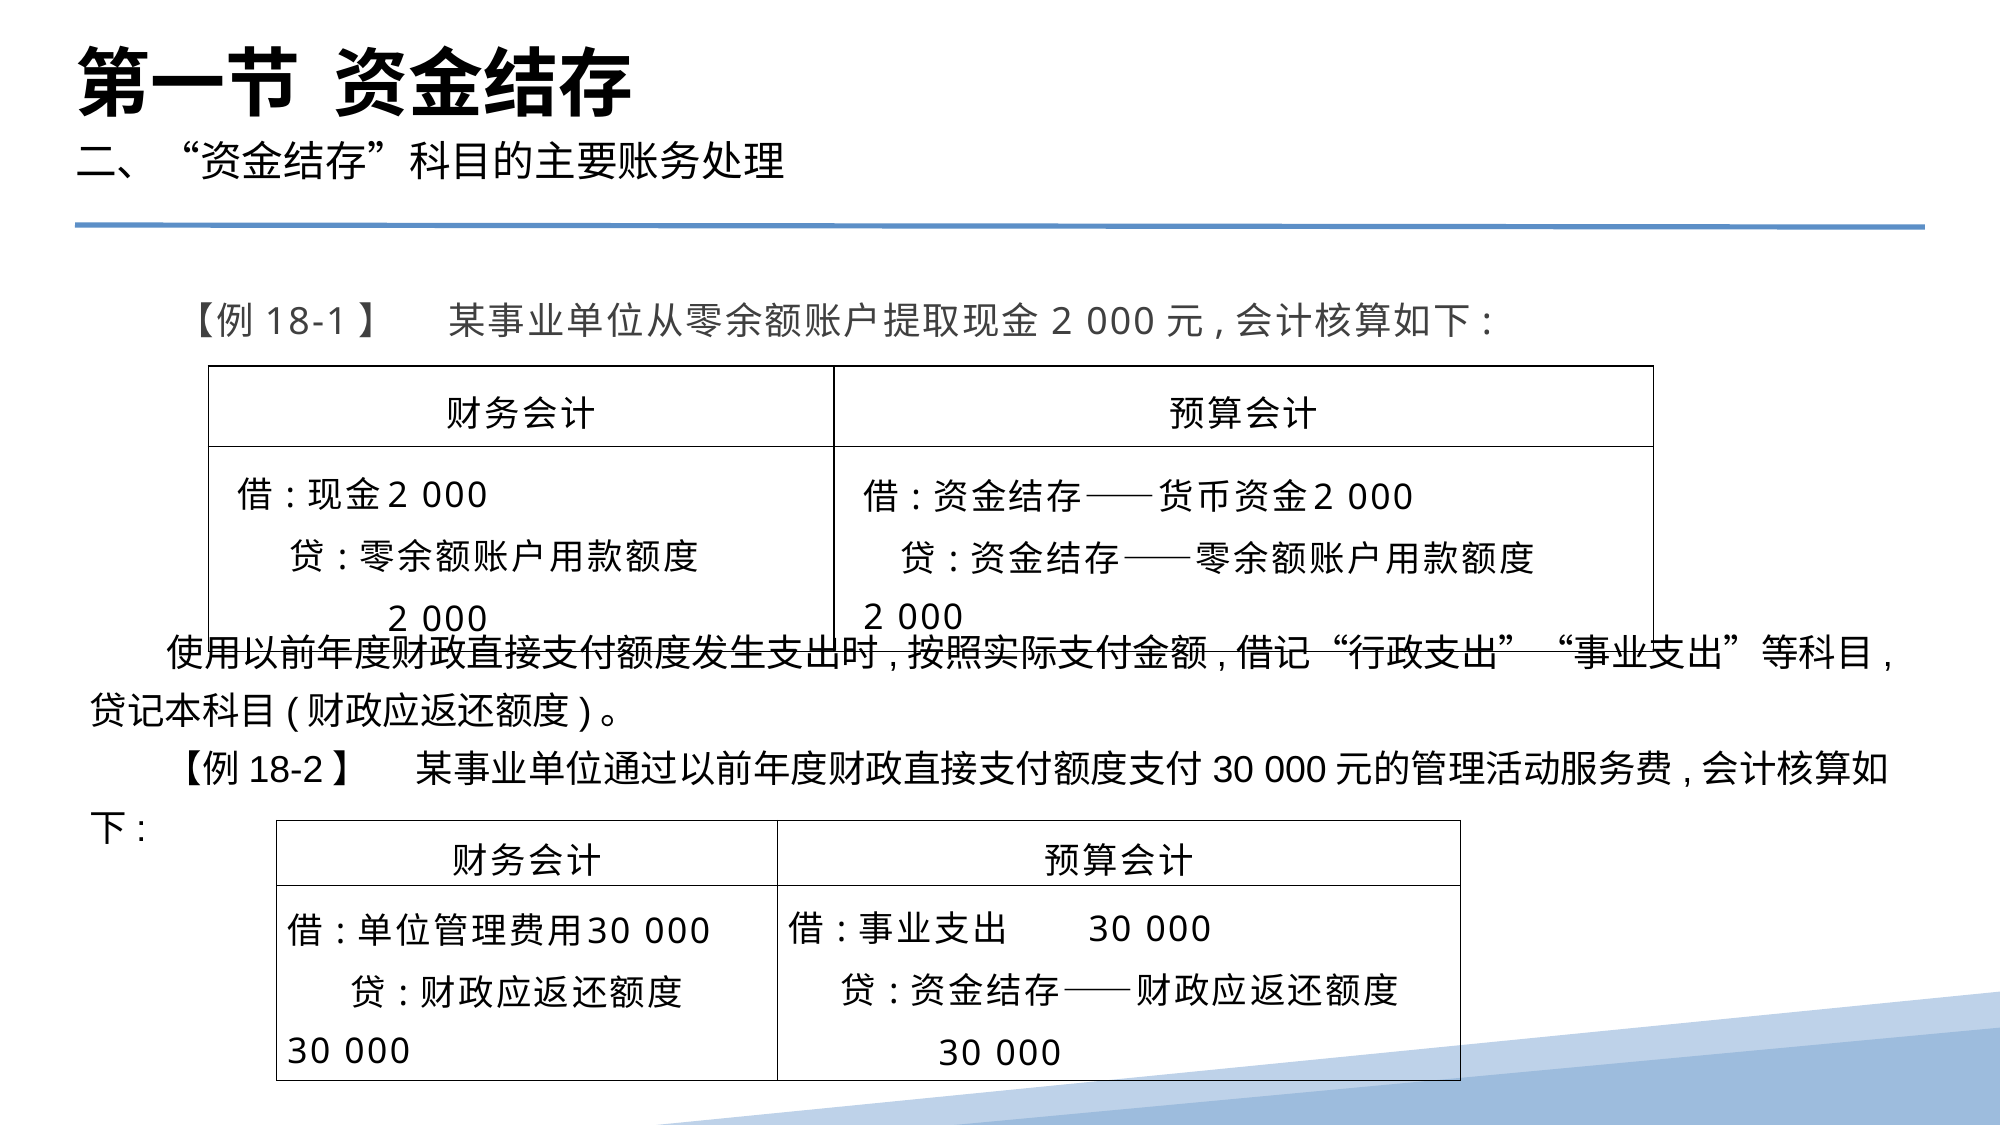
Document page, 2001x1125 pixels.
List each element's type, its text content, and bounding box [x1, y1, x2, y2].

text_box 使用以前年度财政直接支付额度发生支出时,按照实际支付金额,借记“行政支出”“事业支出”等科目,贷记本科目(财政应返还额度)。 【例18-2】 某事业单位通过以前年度财政直接支付额度支付30 000元的管理活动服务费,会计核算如下: [75, 607, 1925, 839]
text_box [74, 224, 1925, 228]
text_box 二、“资金结存”科目的主要账务处理 [75, 124, 1925, 200]
text_box 【例18-1】 某事业单位从零余额账户提取现金2 000元,会计核算如下: [166, 245, 1869, 385]
table_header 财务会计 [209, 367, 833, 446]
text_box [656, 991, 2000, 1125]
table_header 财务会计 [277, 821, 777, 885]
table_cell 借:现金 2 000 贷:零余额账户用款额度 2 000 [209, 447, 833, 607]
table_cell 借:单位管理费用 30 000 贷:财政应返还额度 30 000 [277, 886, 777, 1080]
table_cell 借:事业支出 30 000 贷:资金结存——财政应返还额度 30 000 [778, 886, 1460, 991]
table_header 预算会计 [778, 821, 1460, 885]
text_box 第一节 资金结存 [75, 24, 1925, 124]
table_header 预算会计 [835, 367, 1653, 446]
table_cell 借:资金结存——货币资金 2 000 贷:资金结存——零余额账户用款额度 2 000 [835, 447, 1653, 607]
